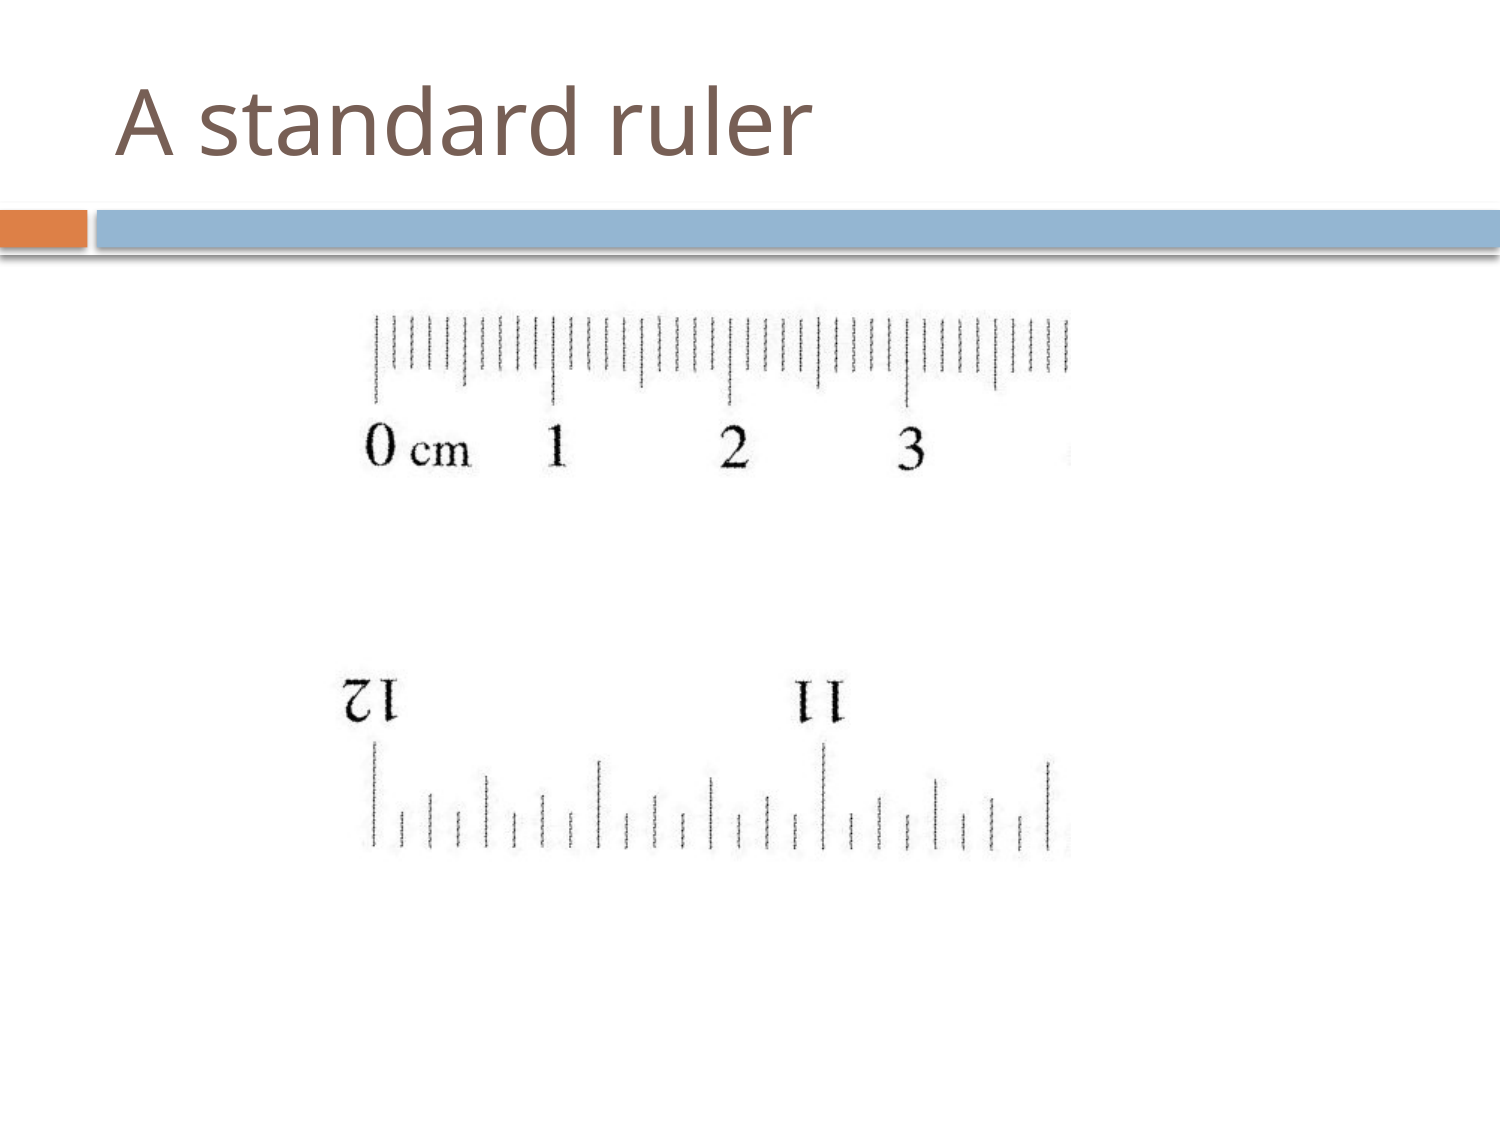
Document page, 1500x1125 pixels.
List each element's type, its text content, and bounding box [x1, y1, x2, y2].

title A standard ruler [100, 37, 1438, 200]
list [312, 274, 1072, 876]
